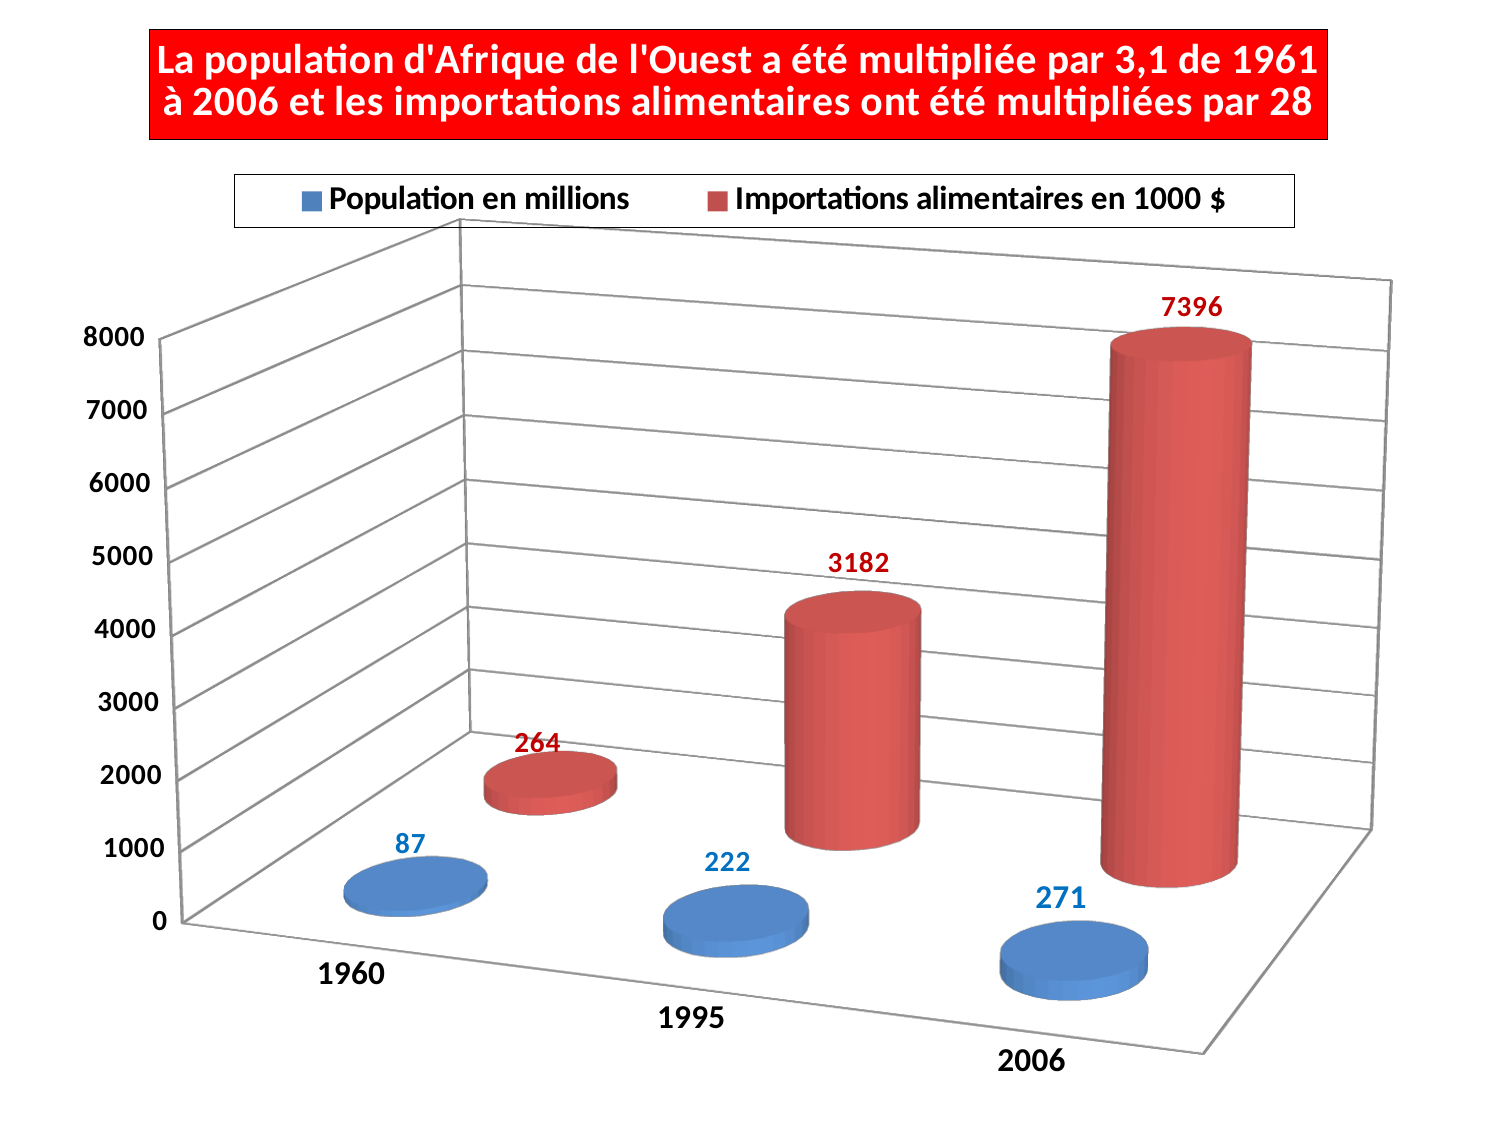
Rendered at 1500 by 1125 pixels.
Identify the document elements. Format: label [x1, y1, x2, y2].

chart [0, 0, 1477, 1102]
